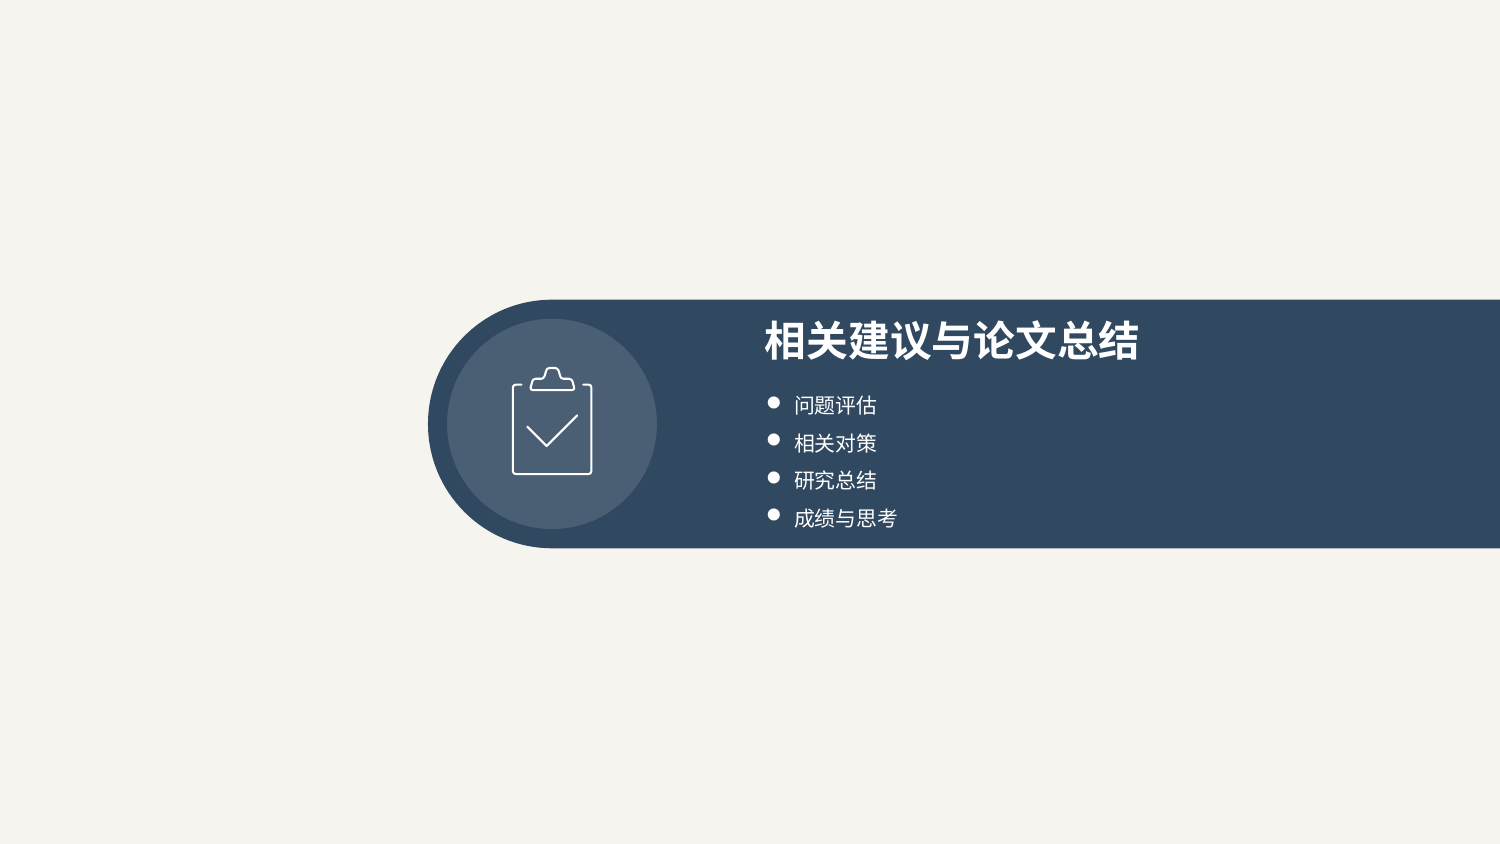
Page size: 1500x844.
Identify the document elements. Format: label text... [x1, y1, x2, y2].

text_box [427, 299, 1500, 549]
text_box 相关建议与论文总结 [750, 307, 1164, 373]
text_box 问题评估 相关对策 研究总结 成绩与思考 [751, 373, 913, 538]
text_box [512, 367, 592, 475]
text_box [447, 318, 657, 530]
